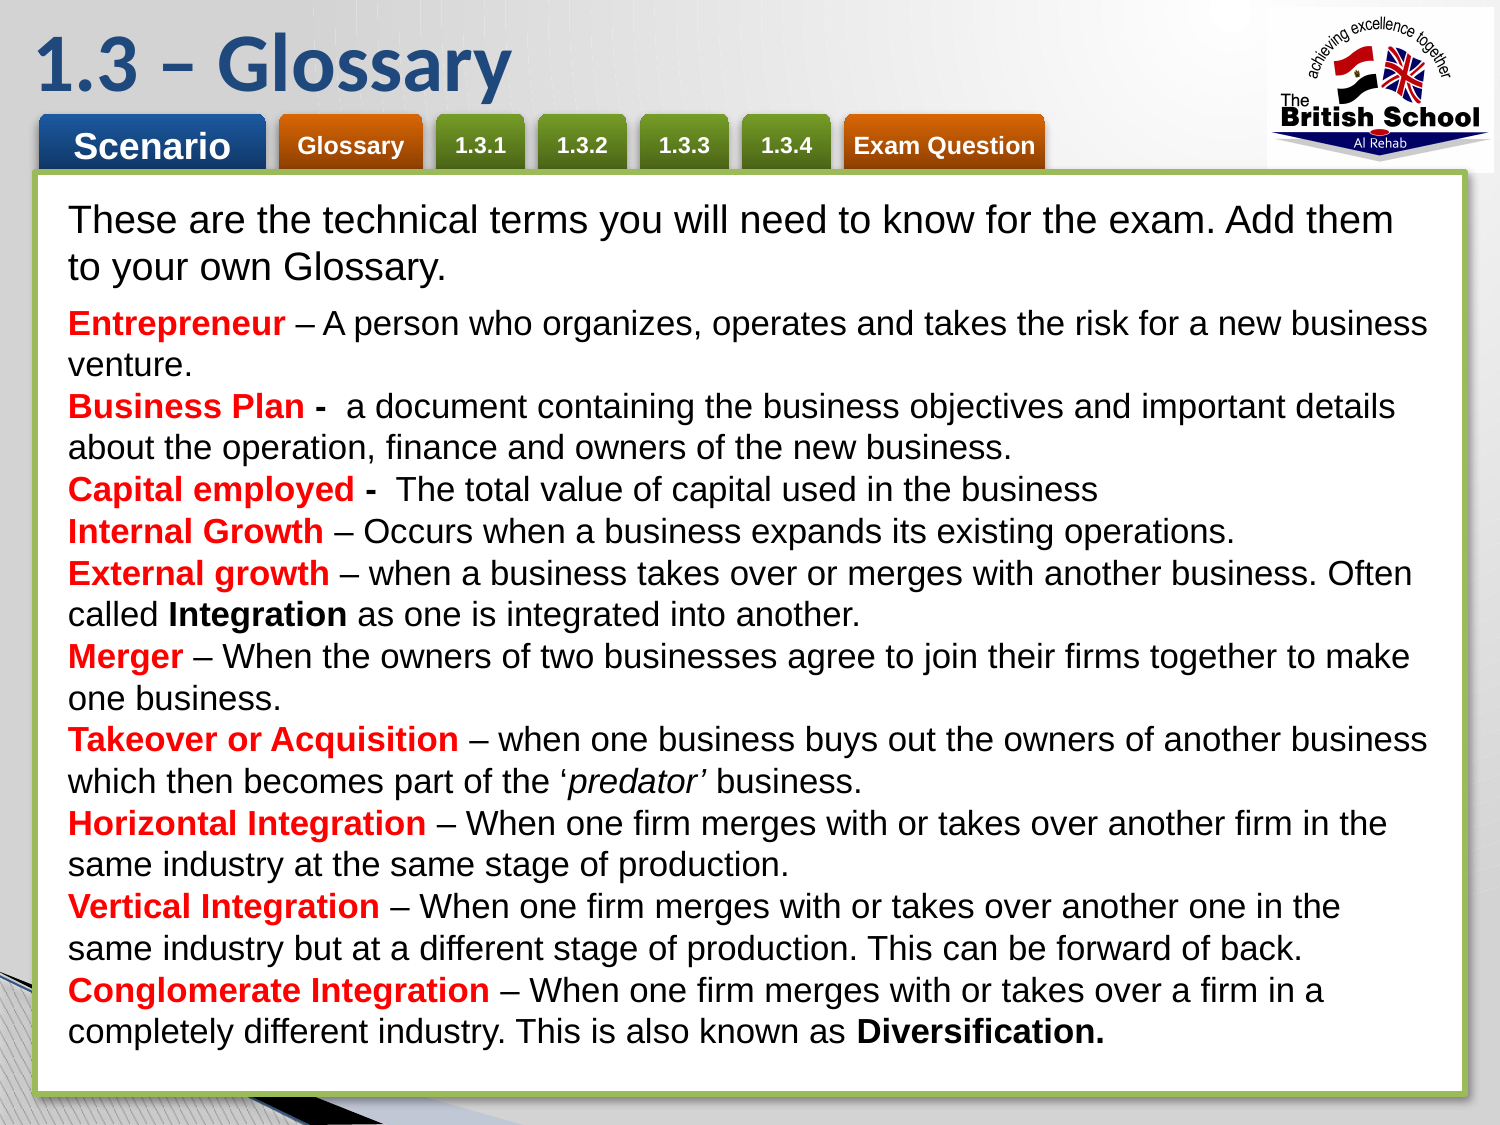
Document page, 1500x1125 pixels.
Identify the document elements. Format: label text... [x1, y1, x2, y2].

picture [1267, 7, 1495, 173]
picture [281, 1114, 303, 1125]
text_box Entrepreneur – A person who organizes, operates and takes the risk for a new business venture. Business Plan - a document containing the business objectives and important details about the operation, finance and owners of the new business. Capital employed - The total value of capital used in the business Internal Growth – Occurs when a business expands its existing operations. External growth – when a business takes over or merges with another business. Often called Integration as one is integrated into another. Merger – When the owners of two businesses agree to join their firms together to make one business. Takeover or Acquisition – when one business buys out the owners of another business which then becomes part of the ‘predator’ business. Horizontal Integration – When one firm merges with or takes over another firm in the same industry at the same stage of production. Vertical Integration – When one firm merges with or takes over another one in the same industry but at a different stage of production. This can be forward of back. Conglomerate Integration – When one firm merges with or takes over a firm in a completely different industry. This is also known as Diversification. [53, 292, 1447, 1058]
title 1.3 – Glossary [17, 7, 1235, 110]
text_box These are the technical terms you will need to know for the exam. Add them to your own Glossary. [53, 186, 1447, 292]
